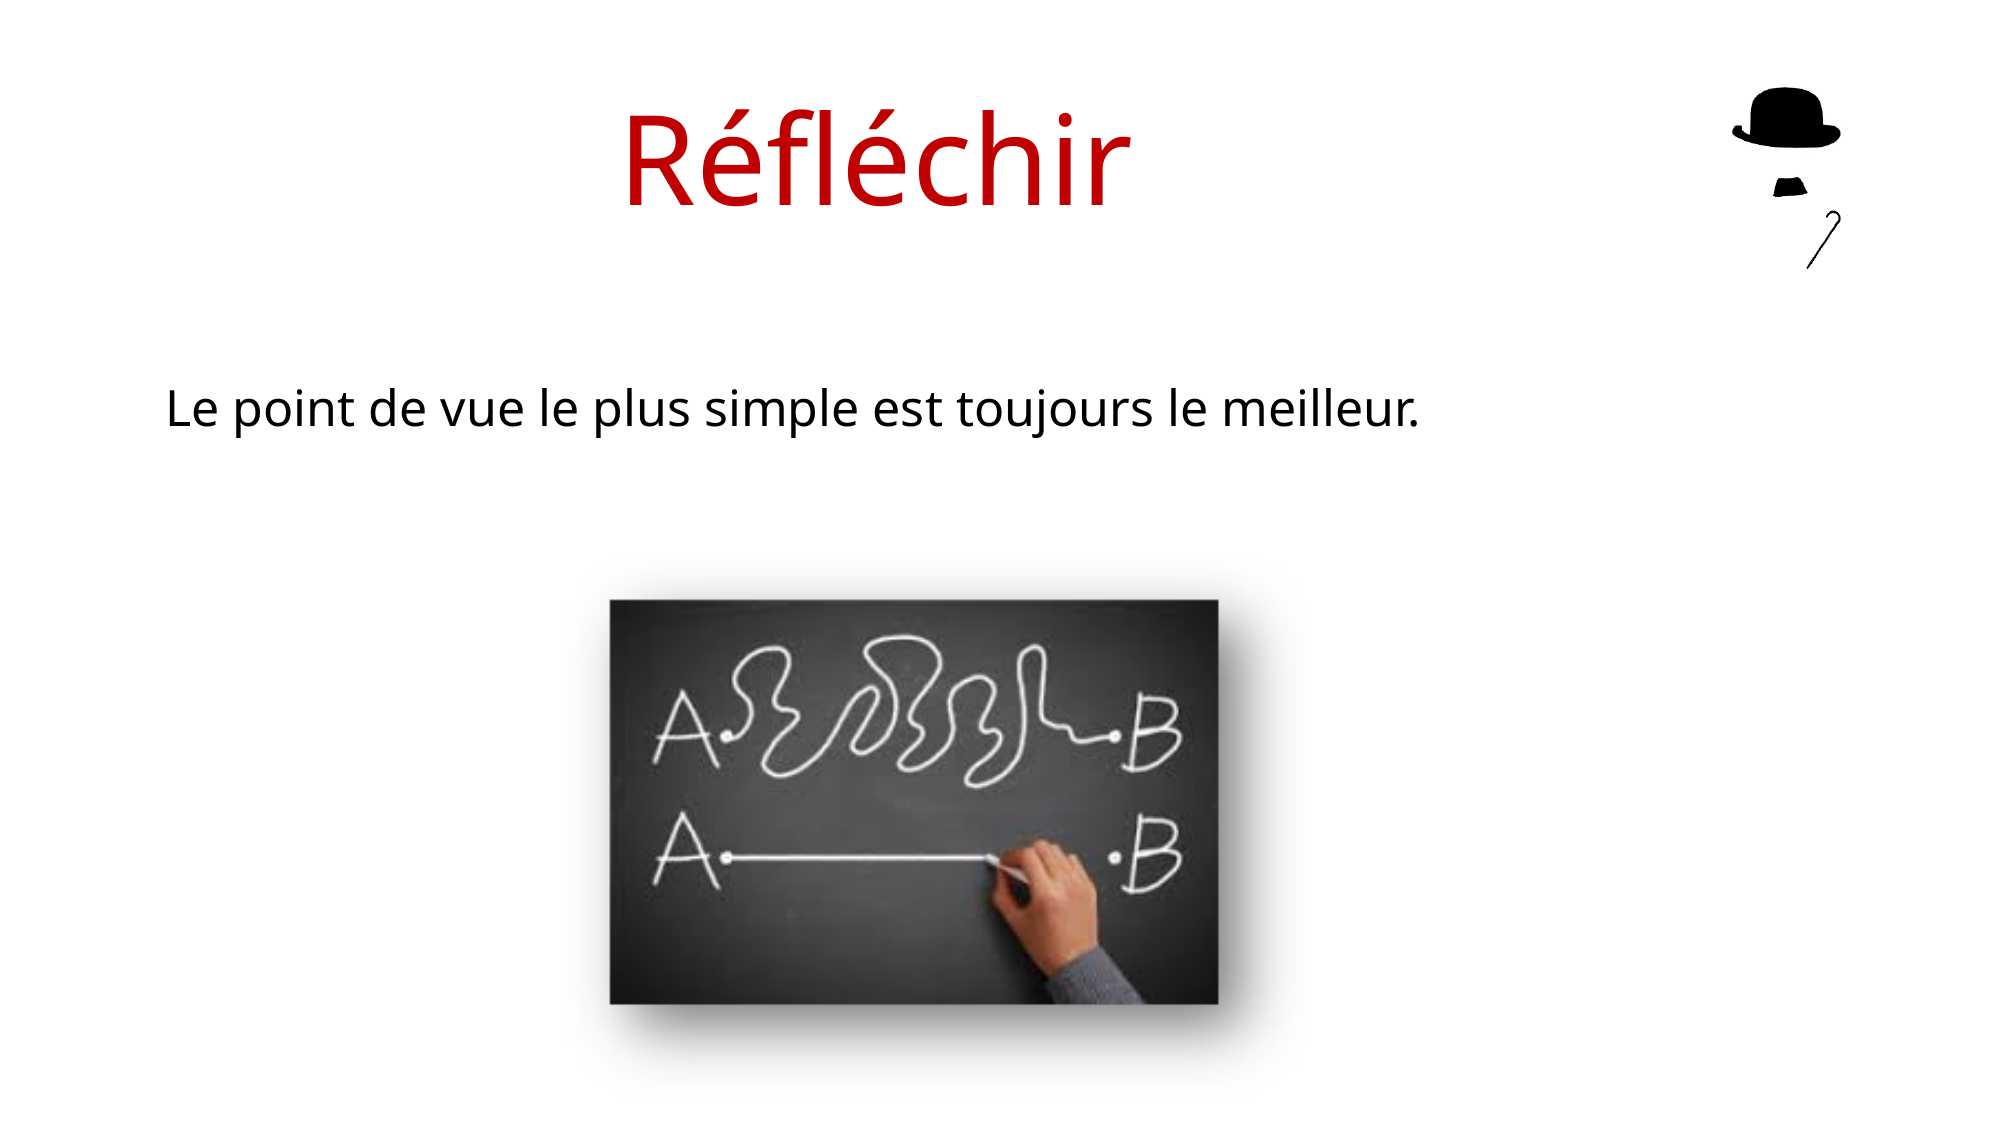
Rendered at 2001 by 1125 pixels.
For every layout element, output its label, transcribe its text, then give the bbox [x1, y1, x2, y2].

list Le point de vue le plus simple est toujours le meilleur. [137, 299, 1863, 522]
picture [564, 554, 1312, 1098]
picture [1708, 67, 1863, 285]
title Réfléchir [137, 59, 1615, 271]
